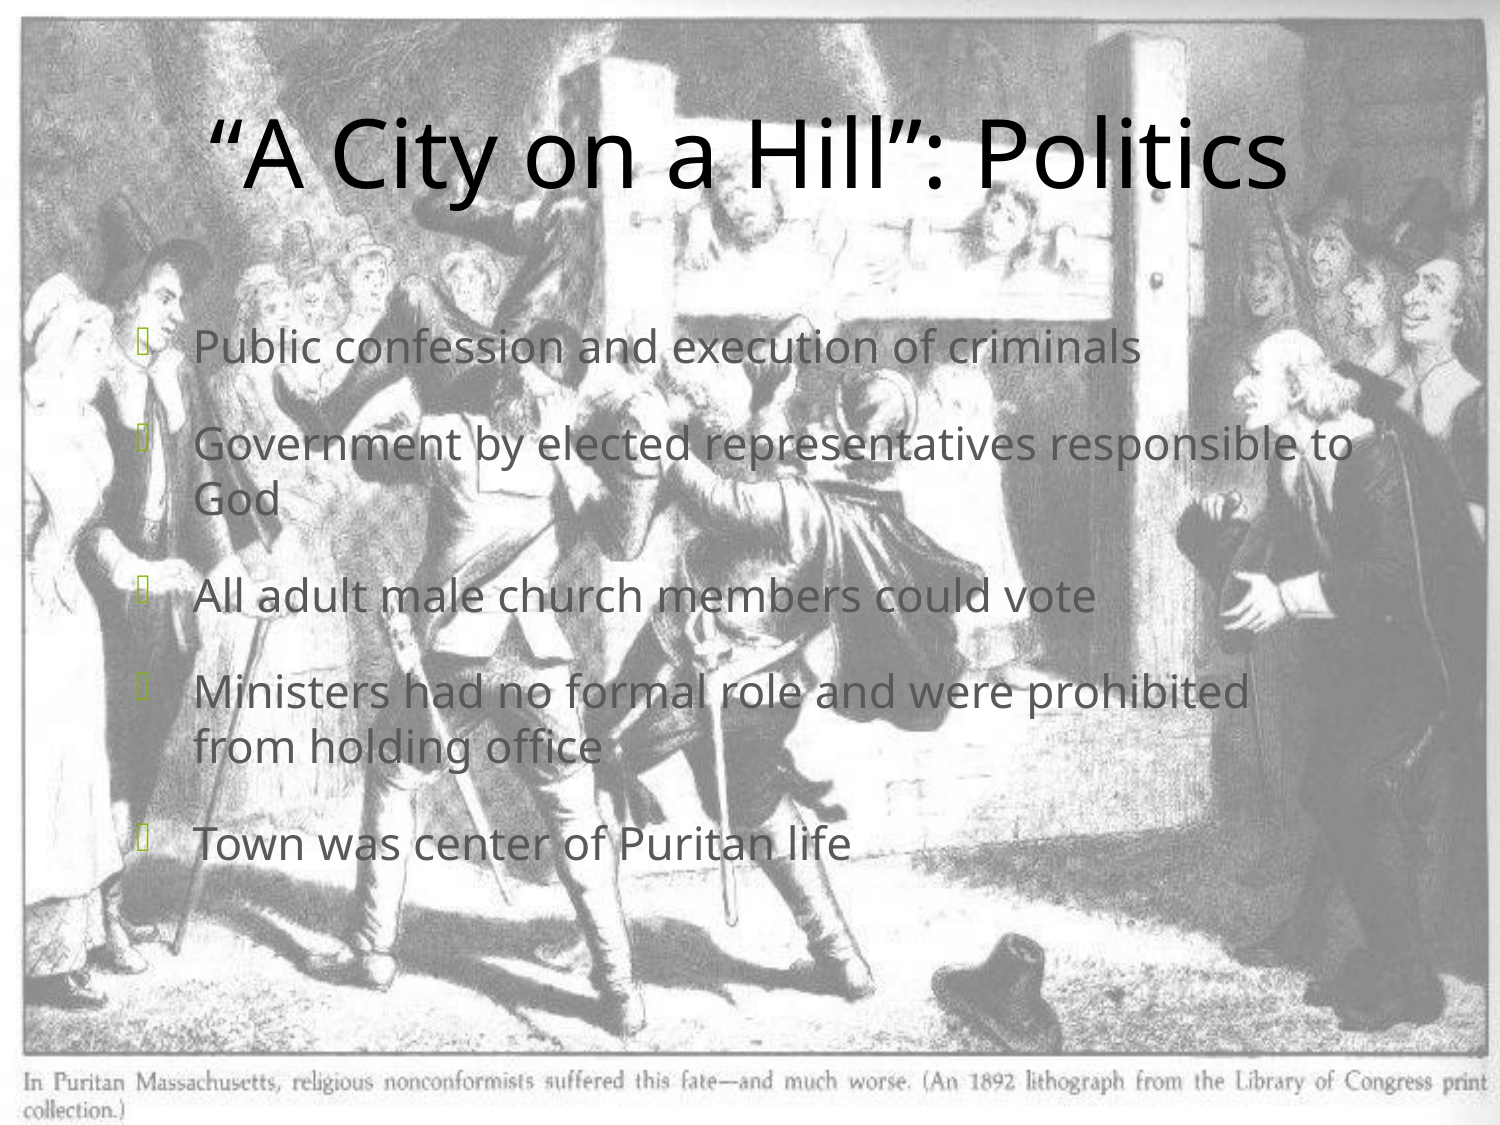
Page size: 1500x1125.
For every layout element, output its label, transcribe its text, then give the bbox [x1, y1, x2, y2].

text_box [112, 1049, 425, 1125]
text_box [512, 1049, 988, 1125]
list Public confession and execution of criminals Government by elected representatives responsible to God All adult male church members could vote Ministers had no formal role and were prohibited from holding office Town was center of Puritan life [121, 310, 1379, 991]
title “A City on a Hill”: Politics [75, 56, 1425, 245]
